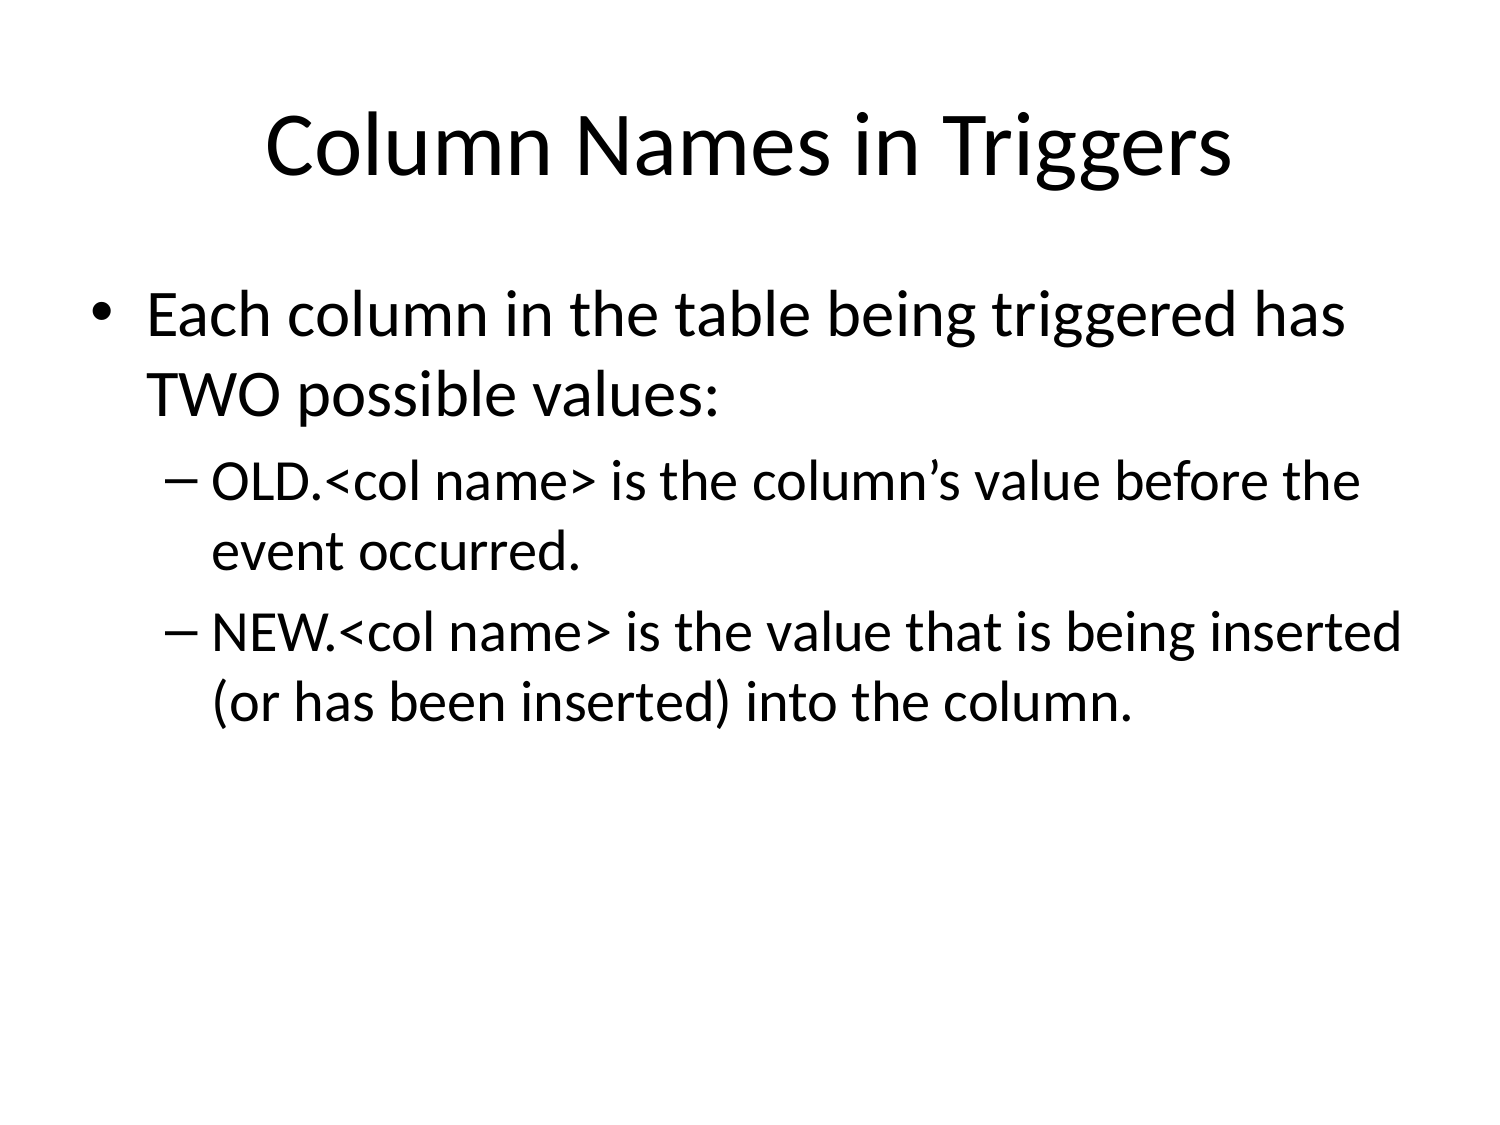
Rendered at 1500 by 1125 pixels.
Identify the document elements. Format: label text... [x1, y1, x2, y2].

title Column Names in Triggers [75, 45, 1425, 233]
list Each column in the table being triggered has TWO possible values: OLD.<col name> is the column’s value before the event occurred. NEW.<col name> is the value that is being inserted (or has been inserted) into the column. [75, 262, 1425, 1005]
